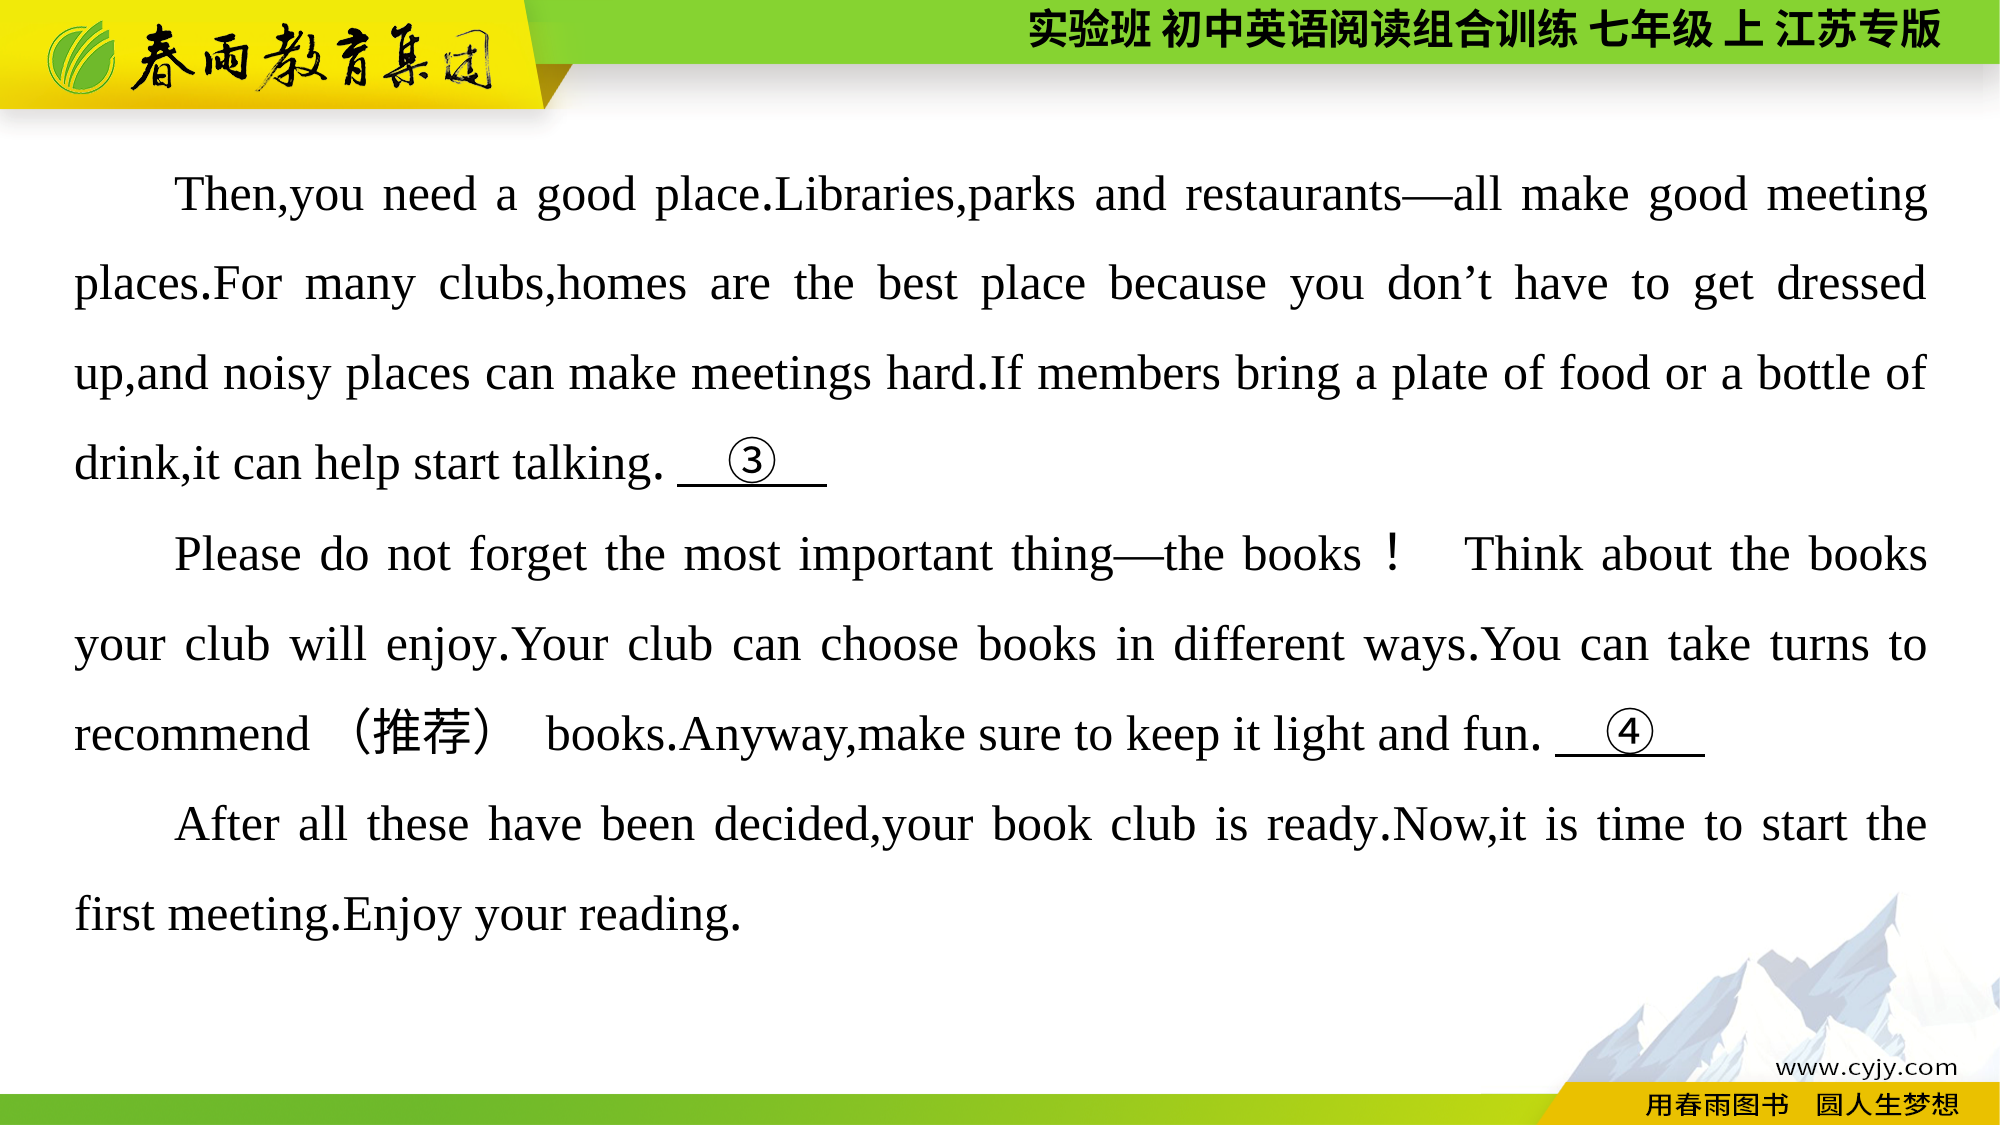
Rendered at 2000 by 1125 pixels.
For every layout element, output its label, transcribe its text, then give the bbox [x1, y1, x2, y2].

picture [0, 0, 2000, 1125]
list Then,you need a good place.Libraries,parks and restaurants—all make good meeting places.For many clubs,homes are the best place because you don’t have to get dressed up,and noisy places can make meetings hard.If members bring a plate of food or a bottle of drink,it can help start talking. ③ Please do not forget the most important thing—the books！ Think about the books your club will enjoy.Your club can choose books in different ways.You can take turns to recommend（推荐） books.Anyway,make sure to keep it light and fun. ④ After all these have been decided,your book club is ready.Now,it is time to start the first meeting.Enjoy your reading. [59, 122, 1944, 956]
